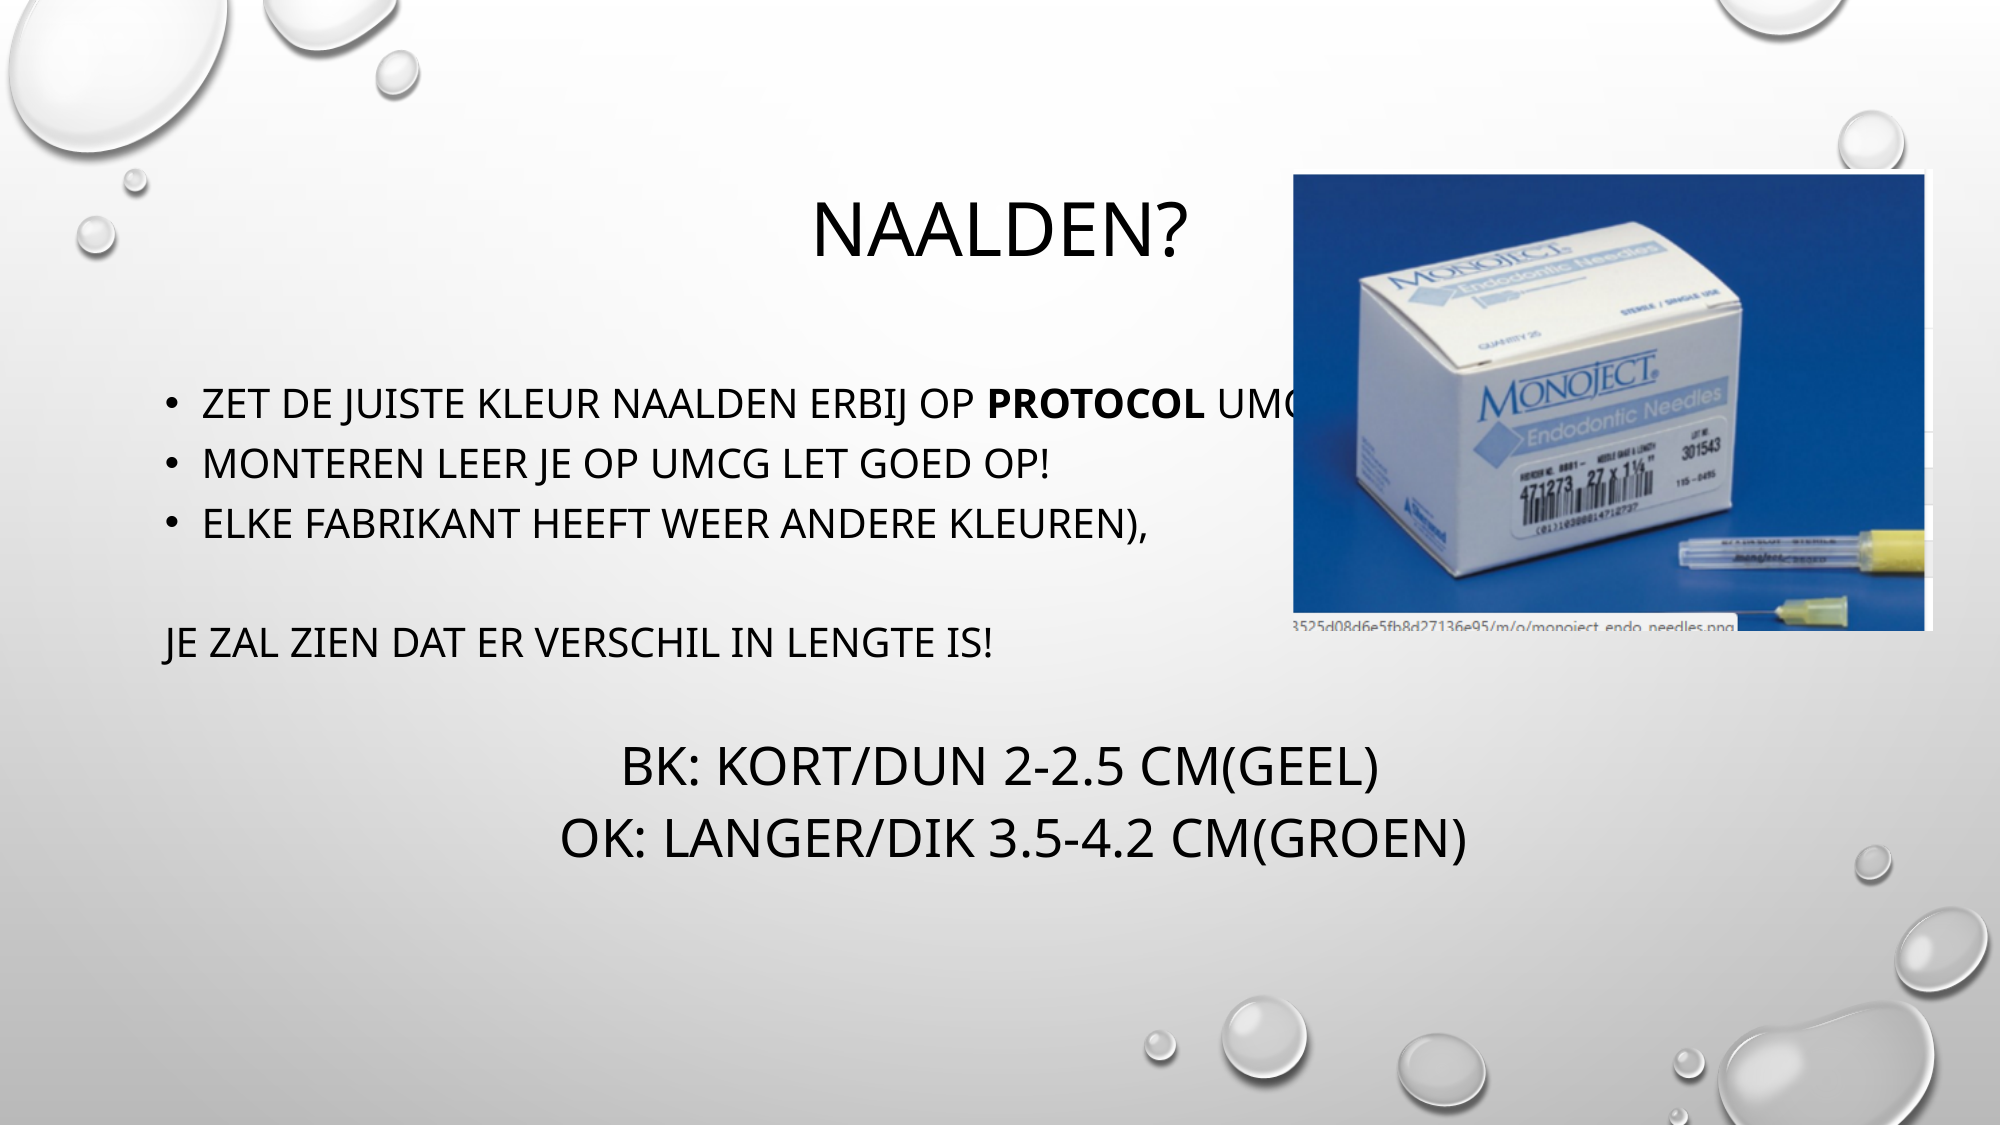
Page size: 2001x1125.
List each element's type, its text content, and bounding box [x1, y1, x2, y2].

title Naalden? [149, 101, 1851, 310]
picture [0, 0, 2000, 1125]
list Zet de juiste kleur naalden erbij op protocol UMCG Monteren leer je op UMCG let goed op! elke fabrikant heeft weer andere kleuren), Je zal zien dat er verschil in lengte is! BK: Kort/dun 2-2.5 cm(geel) OK: Langer/dik 3.5-4.2 cm(groen) [149, 310, 1850, 950]
